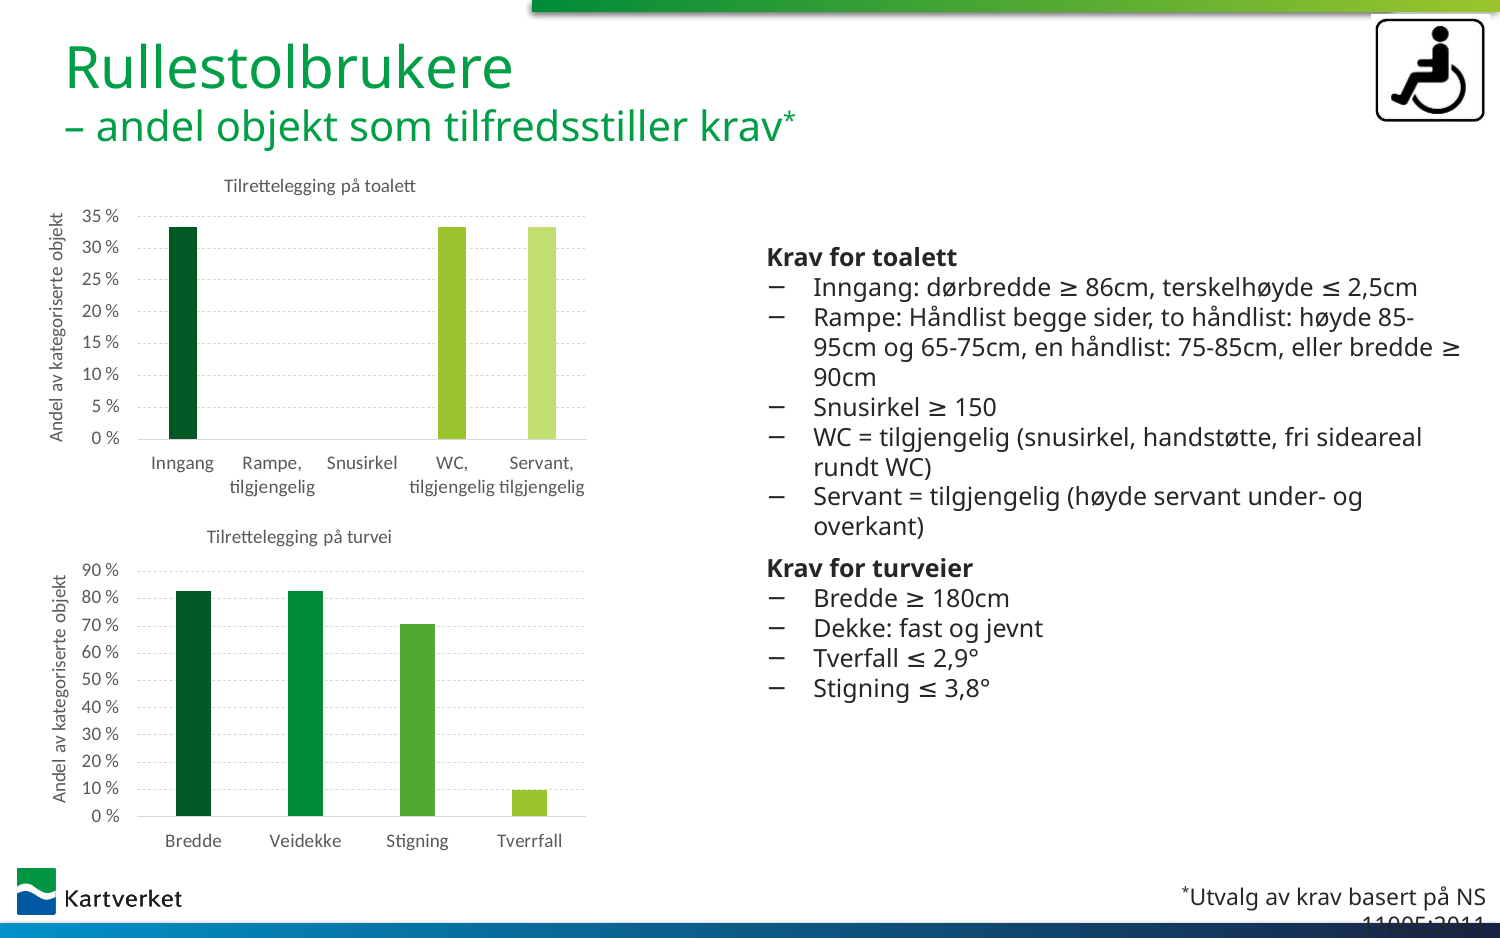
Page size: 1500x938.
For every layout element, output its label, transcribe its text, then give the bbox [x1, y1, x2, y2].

picture [41, 520, 597, 859]
text_box *Utvalg av krav basert på NS 11005:2011 [1068, 873, 1500, 938]
text_box Krav for toalett Inngang: dørbredde ≥ 86cm, terskelhøyde ≤ 2,5cm Rampe: Håndlist begge sider, to håndlist: høyde 85-95cm og 65-75cm, en håndlist: 75-85cm, eller bredde ≥ 90cm Snusirkel ≥ 150 WC = tilgjengelig (snusirkel, handstøtte, fri sideareal rundt WC) Servant = tilgjengelig (høyde servant under- og overkant) [751, 234, 1483, 545]
text_box Krav for turveier Bredde ≥ 180cm Dekke: fast og jevnt Tverfall ≤ 2,9° Stigning ≤ 3,8° [751, 545, 1483, 710]
picture [41, 166, 598, 505]
picture [1371, 13, 1491, 127]
text_box Rullestolbrukere – andel objekt som tilfredsstiller krav* [49, 14, 1431, 158]
